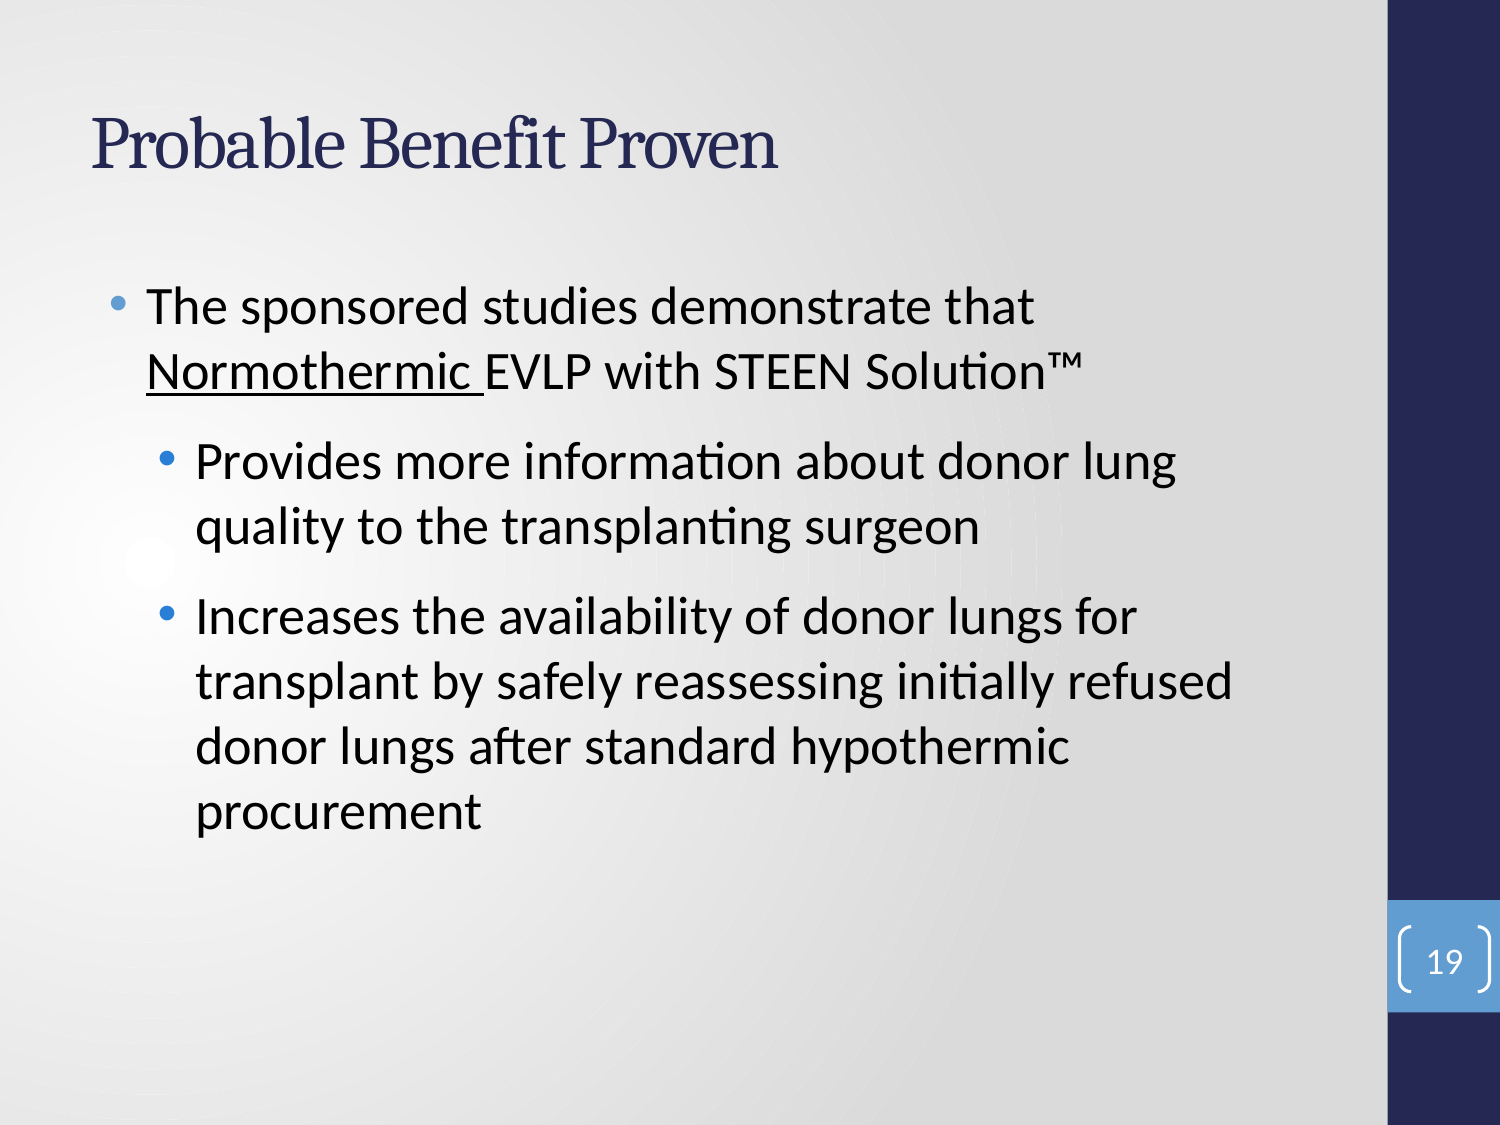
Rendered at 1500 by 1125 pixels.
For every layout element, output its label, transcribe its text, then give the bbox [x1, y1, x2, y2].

list The sponsored studies demonstrate that Normothermic EVLP with STEEN Solution™ Provides more information about donor lung quality to the transplanting surgeon Increases the availability of donor lungs for transplant by safely reassessing initially refused donor lungs after standard hypothermic procurement [75, 262, 1325, 1050]
title Probable Benefit Proven [75, 45, 1325, 233]
slide_number 19 [1397, 925, 1492, 994]
